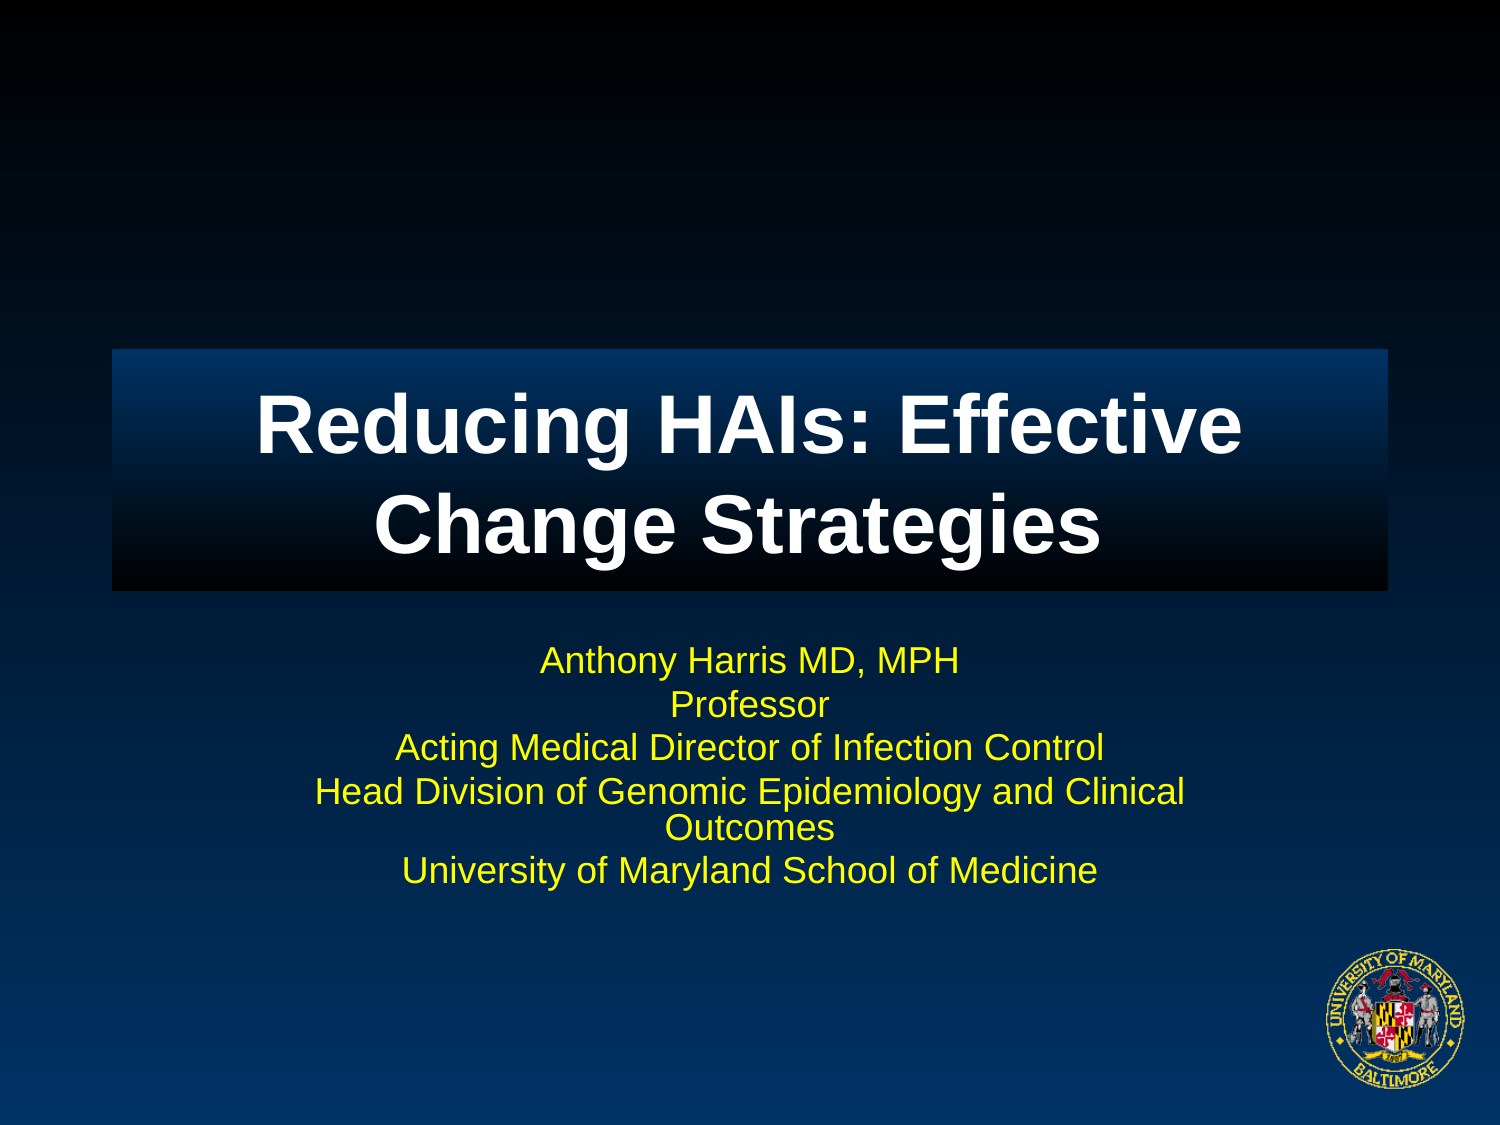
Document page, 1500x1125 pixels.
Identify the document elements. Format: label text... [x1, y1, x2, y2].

picture [1325, 949, 1468, 1108]
subtitle Anthony Harris MD, MPH Professor Acting Medical Director of Infection Control Head Division of Genomic Epidemiology and Clinical Outcomes University of Maryland School of Medicine [224, 637, 1276, 926]
title Reducing HAIs: Effective Change Strategies [112, 349, 1388, 591]
